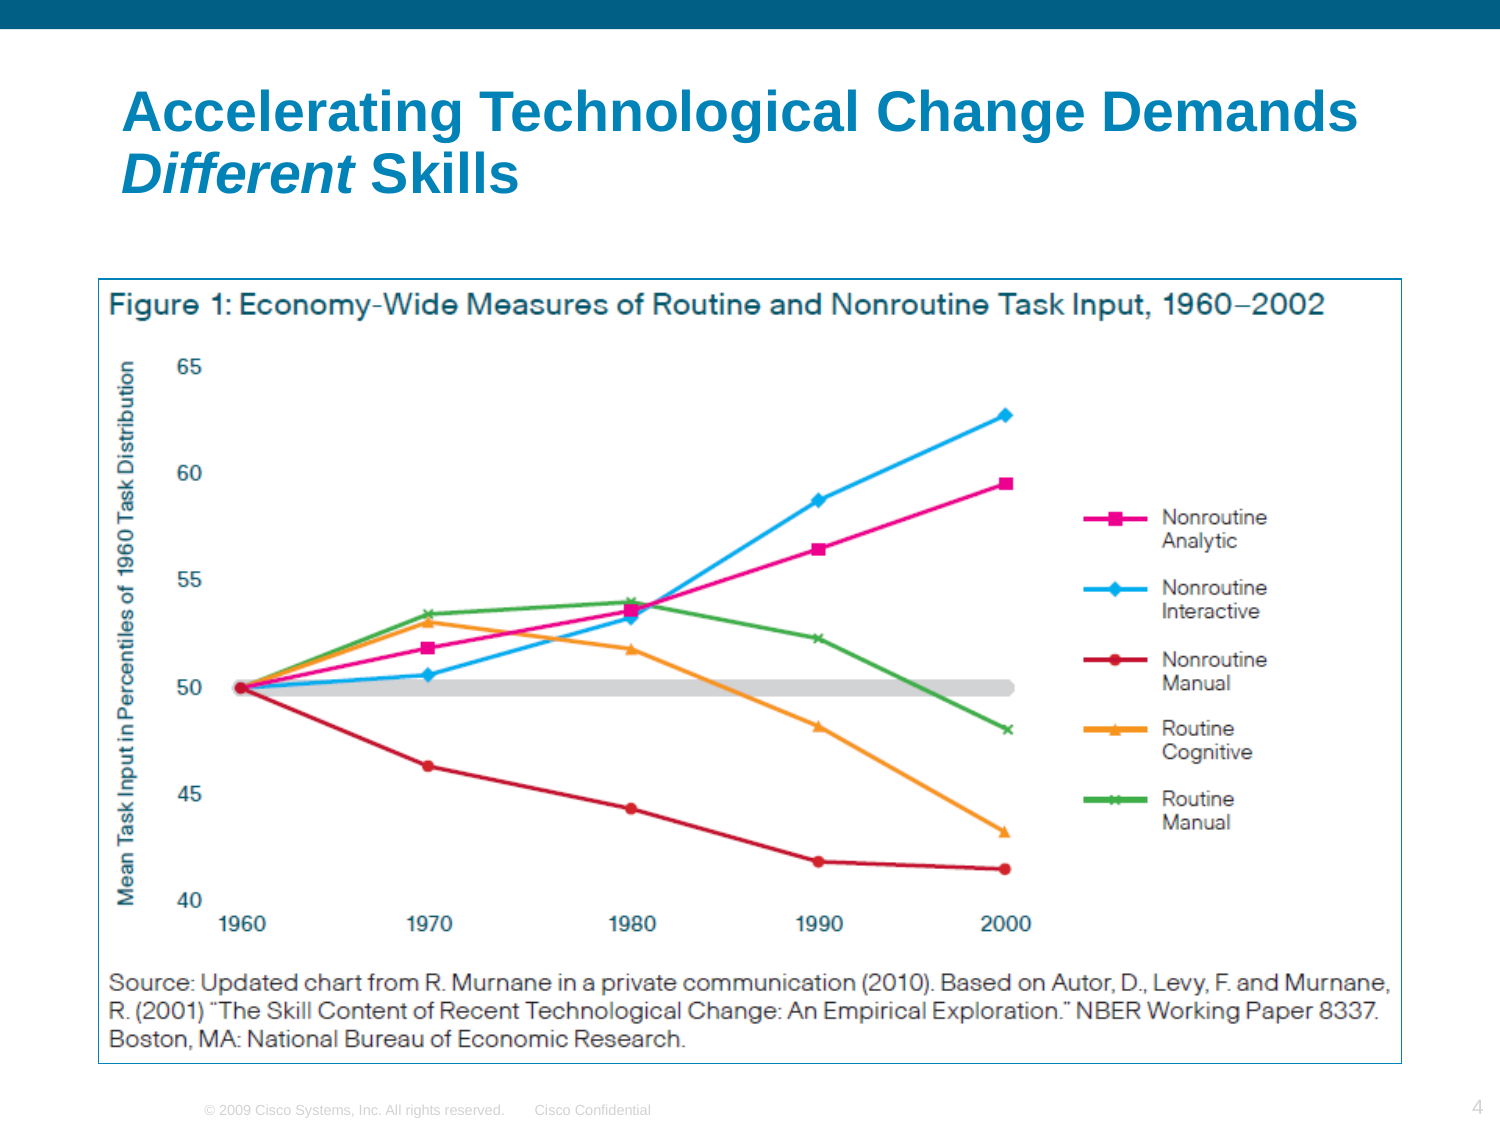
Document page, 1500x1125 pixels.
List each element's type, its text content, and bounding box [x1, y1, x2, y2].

title Accelerating Technological Change Demands Different Skills [107, 74, 1444, 213]
picture [100, 281, 1400, 1062]
